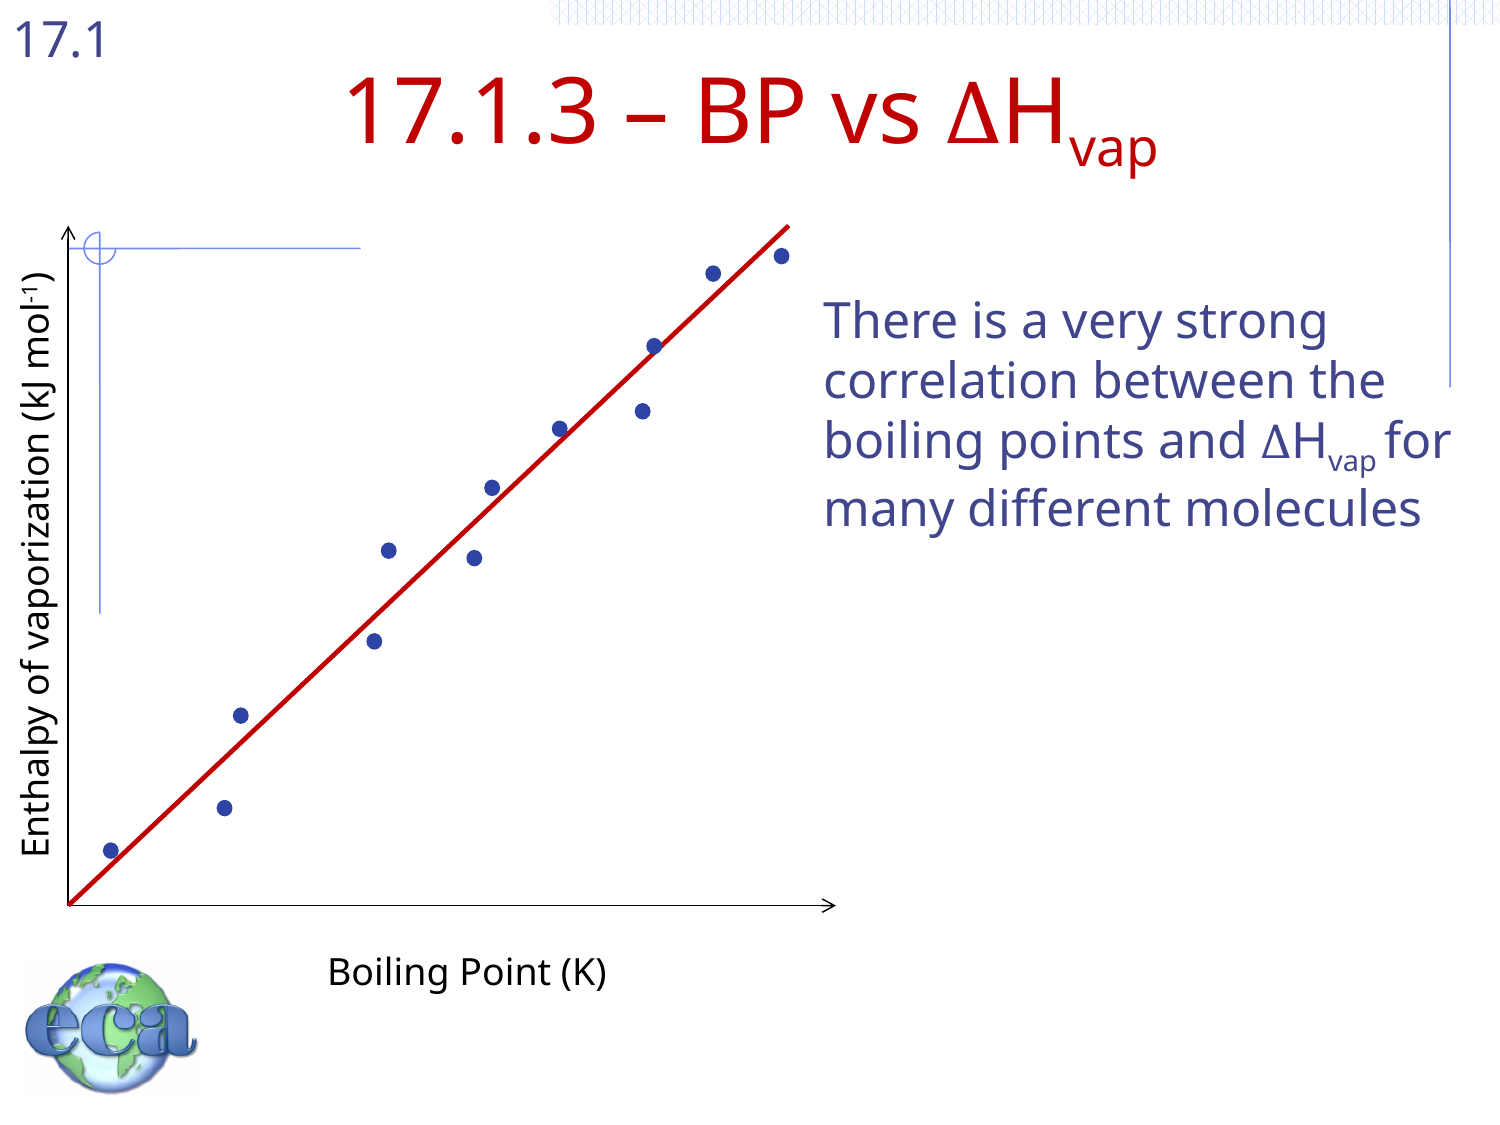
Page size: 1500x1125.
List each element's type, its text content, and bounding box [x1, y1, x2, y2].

text_box There is a very strong correlation between the boiling points and ∆Hvap for many different molecules [808, 281, 1500, 605]
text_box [67, 225, 789, 906]
picture [23, 960, 200, 1096]
title 17.1.3 – BP vs ∆Hvap [17, 49, 1483, 185]
text_box Boiling Point (K) [312, 940, 622, 1001]
text_box Enthalpy of vaporization (kJ mol-1) [3, 257, 61, 874]
